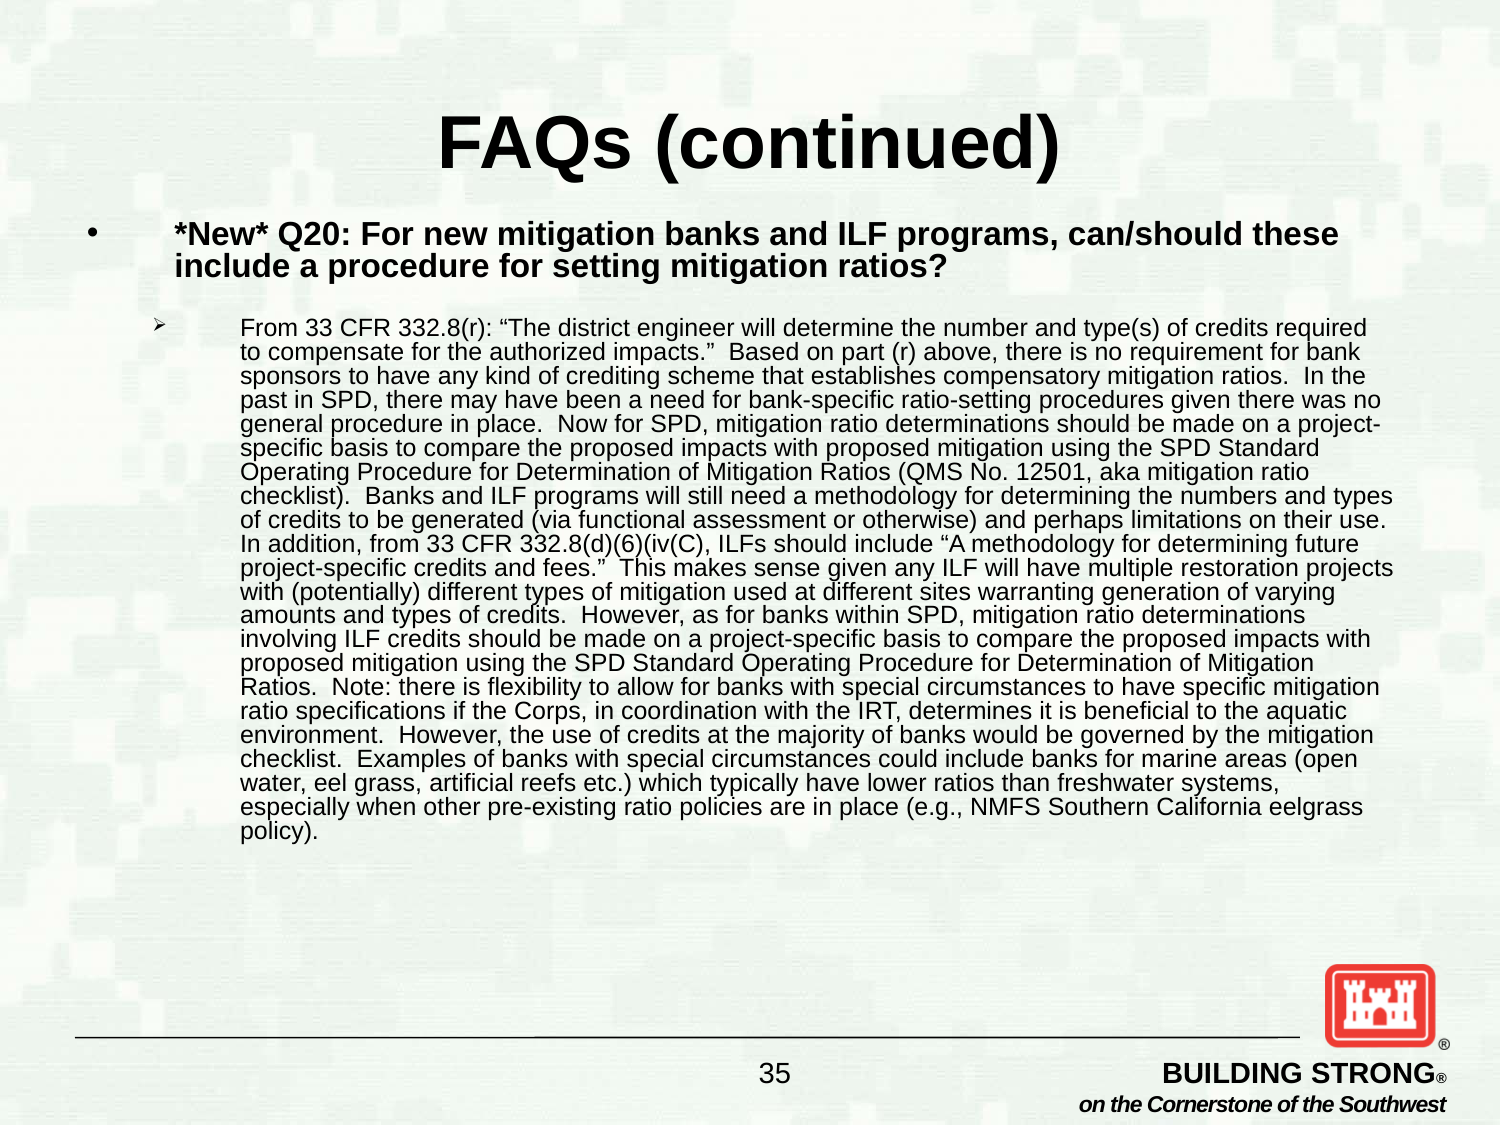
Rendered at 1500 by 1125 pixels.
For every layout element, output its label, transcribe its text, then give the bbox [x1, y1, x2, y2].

list *New* Q20: For new mitigation banks and ILF programs, can/should these include a procedure for setting mitigation ratios? From 33 CFR 332.8(r): “The district engineer will determine the number and type(s) of credits required to compensate for the authorized impacts.” Based on part (r) above, there is no requirement for bank sponsors to have any kind of crediting scheme that establishes compensatory mitigation ratios. In the past in SPD, there may have been a need for bank-specific ratio-setting procedures given there was no general procedure in place. Now for SPD, mitigation ratio determinations should be made on a project-specific basis to compare the proposed impacts with proposed mitigation using the SPD Standard Operating Procedure for Determination of Mitigation Ratios (QMS No. 12501, aka mitigation ratio checklist). Banks and ILF programs will still need a methodology for determining the numbers and types of credits to be generated (via functional assessment or otherwise) and perhaps limitations on their use. In addition, from 33 CFR 332.8(d)(6)(iv(C), ILFs should include “A methodology for determining future project-specific credits and fees.” This makes sense given any ILF will have multiple restoration projects with (potentially) different types of mitigation used at different sites warranting generation of varying amounts and types of credits. However, as for banks within SPD, mitigation ratio determinations involving ILF credits should be made on a project-specific basis to compare the proposed impacts with proposed mitigation using the SPD Standard Operating Procedure for Determination of Mitigation Ratios. Note: there is flexibility to allow for banks with special circumstances to have specific mitigation ratio specifications if the Corps, in coordination with the IRT, determines it is beneficial to the aquatic environment. However, the use of credits at the majority of banks would be governed by the mitigation checklist. Examples of banks with special circumstances could include banks for marine areas (open water, eel grass, artificial reefs etc.) which typically have lower ratios than freshwater systems, especially when other pre-existing ratio policies are in place (e.g., NMFS Southern California eelgrass policy). [62, 212, 1413, 1013]
slide_number 35 [599, 1046, 951, 1125]
picture [0, 0, 1500, 1125]
title FAQs (continued) [74, 44, 1426, 233]
